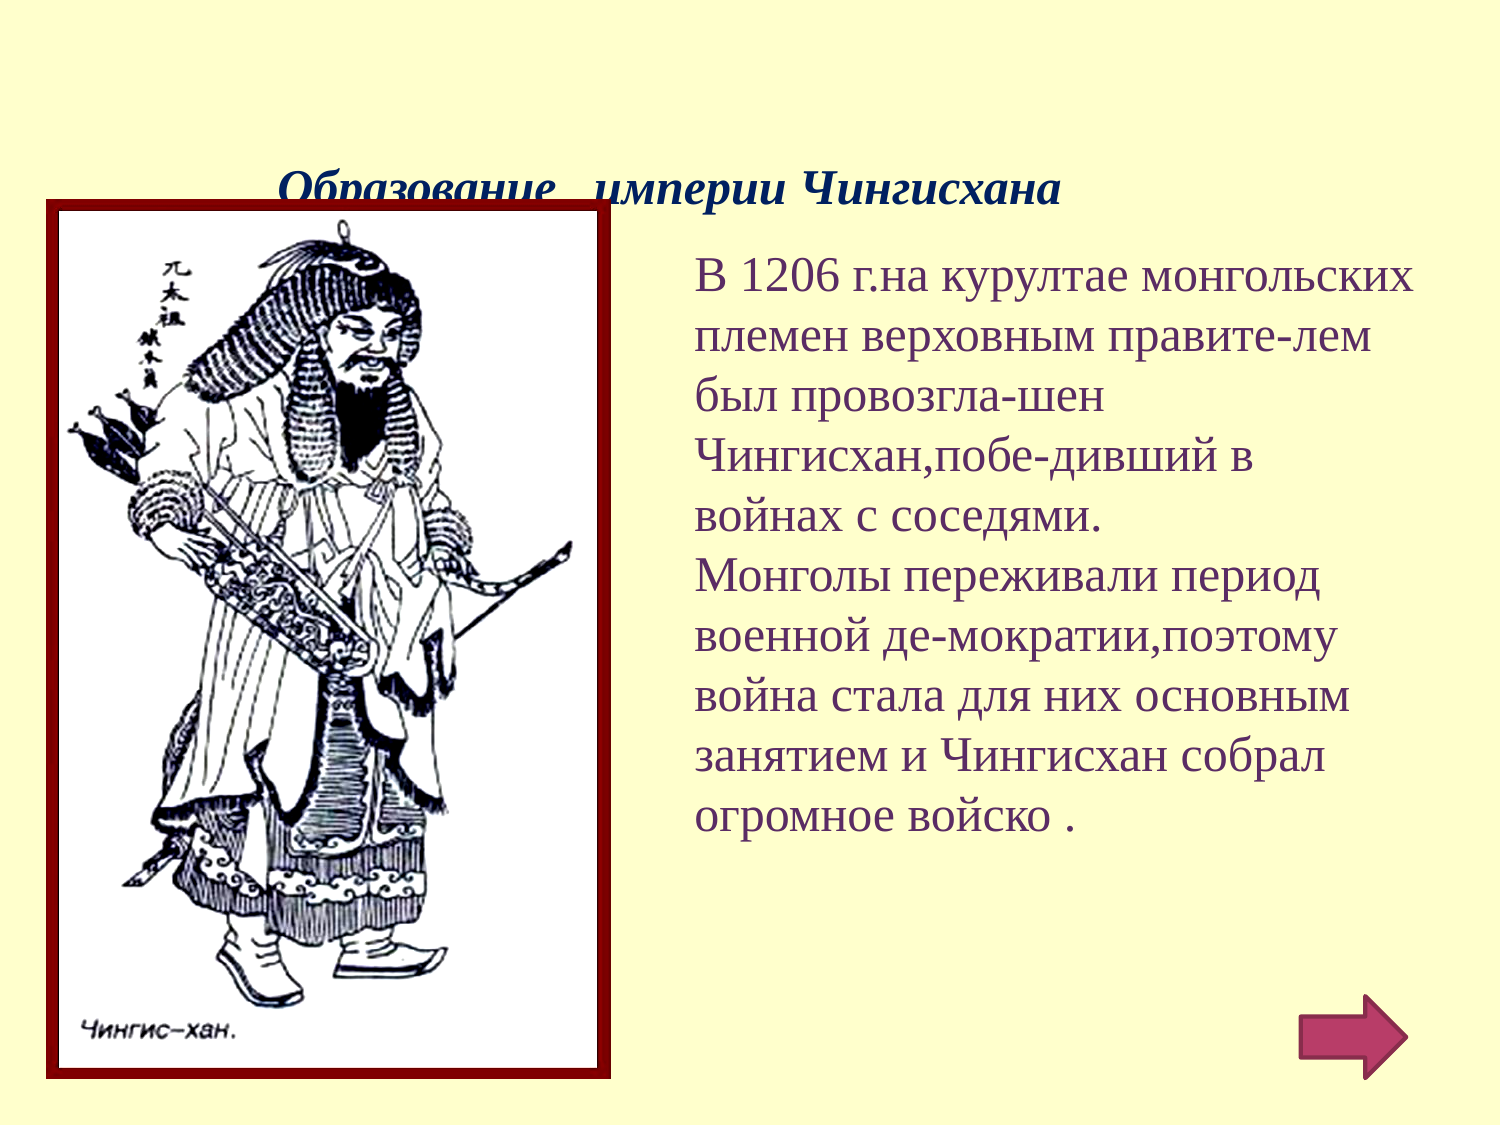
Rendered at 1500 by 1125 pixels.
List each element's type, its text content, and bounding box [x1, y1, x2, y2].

text_box Образование империи Чингисхана [262, 117, 1078, 222]
text_box [1298, 994, 1409, 1081]
picture [46, 198, 612, 1079]
text_box В 1206 г.на курултае монгольских племен верховным правите-лем был провозгла-шен Чингисхан,побе-дивший в войнах с соседями. Монголы переживали период военной де-мократии,поэтому война стала для них основным занятием и Чингисхан собрал огромное войско . [679, 234, 1430, 850]
